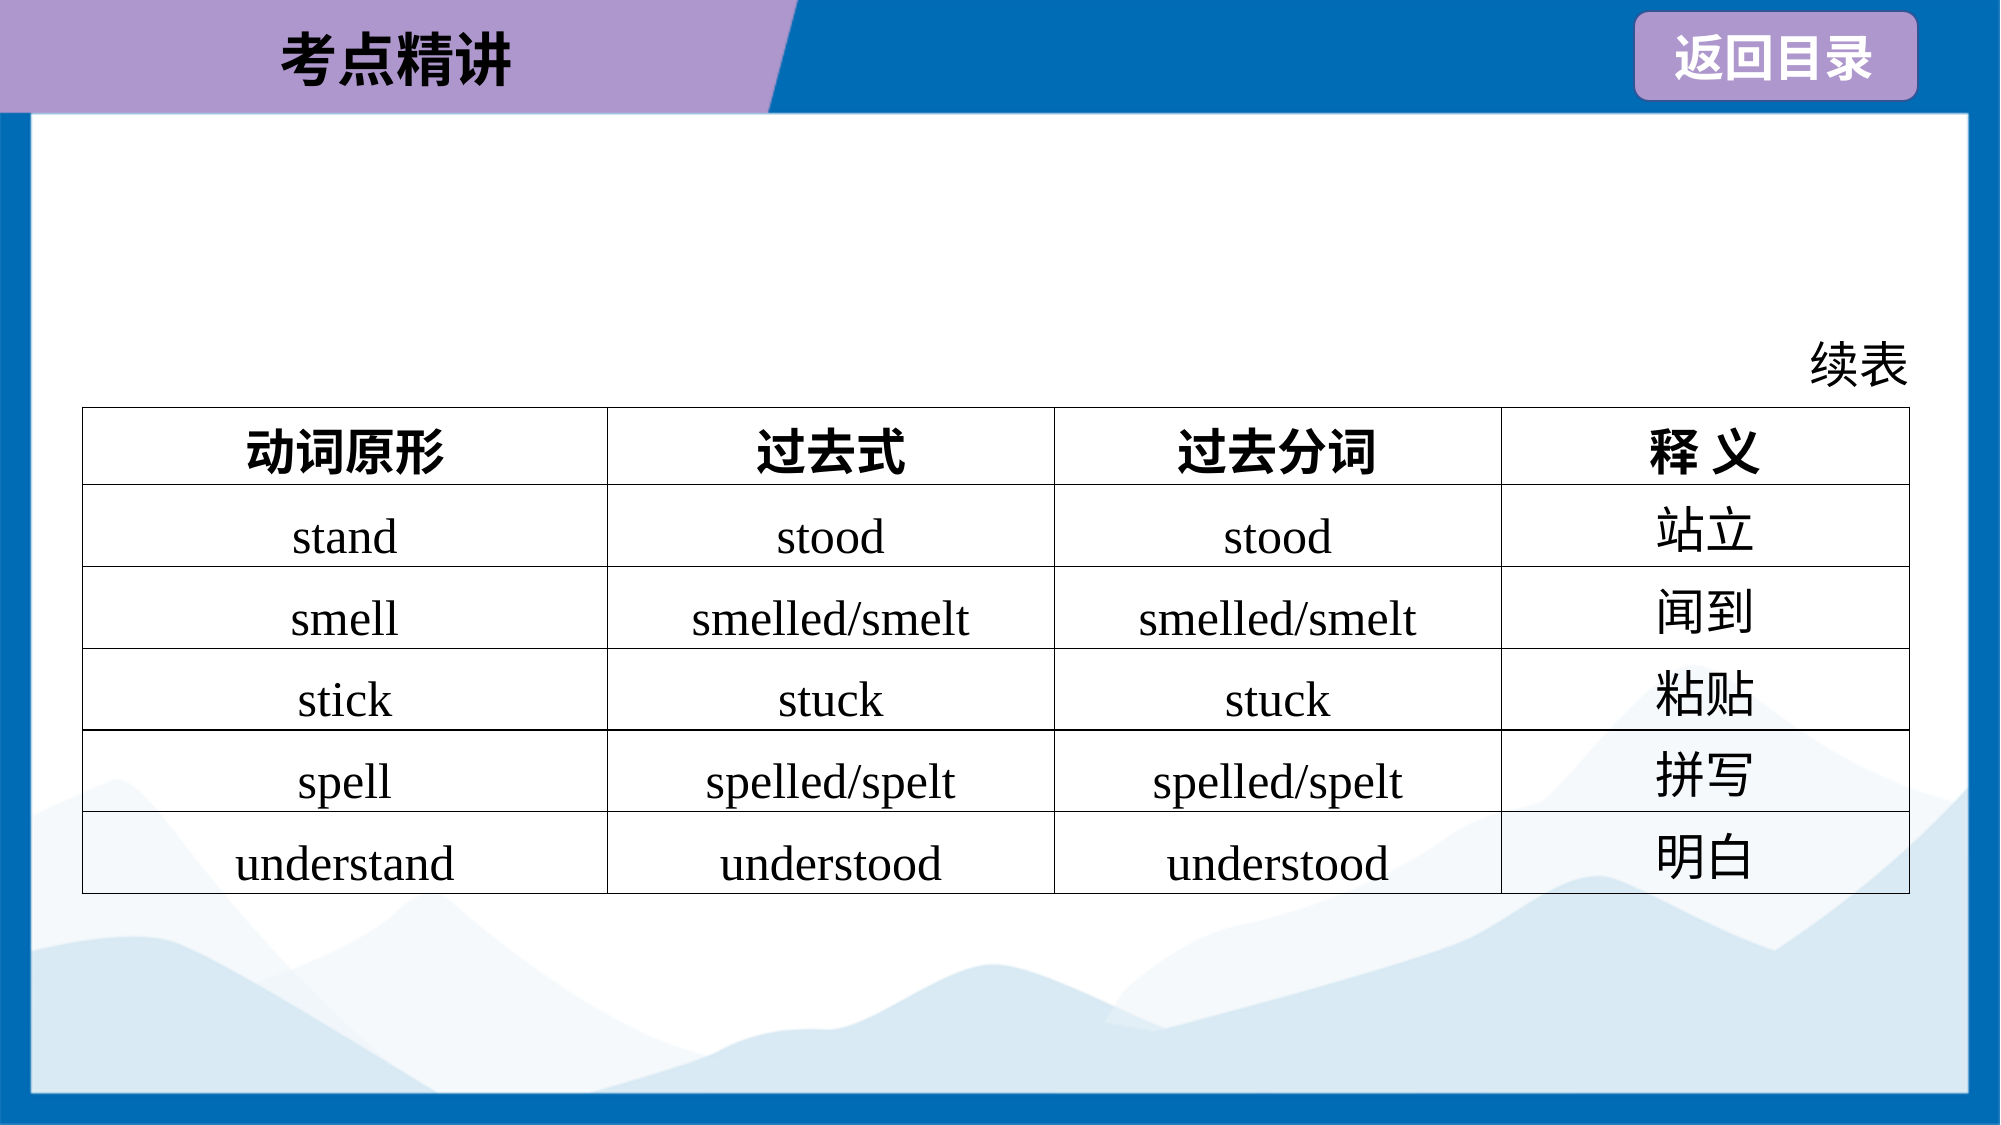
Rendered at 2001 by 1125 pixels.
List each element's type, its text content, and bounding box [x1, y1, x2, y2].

table_cell spelled/spelt [608, 731, 1054, 811]
table_header 动词原形 [83, 408, 607, 484]
table_cell stick [83, 649, 607, 729]
table_cell understood [1055, 812, 1501, 893]
table_cell stuck [1055, 649, 1501, 729]
table_cell 闻到 [1502, 567, 1909, 648]
table_cell 站立 [1502, 485, 1909, 566]
text_box 续表 [1808, 306, 1910, 394]
table_cell smelled/smelt [1055, 567, 1501, 648]
table_header 释 义 [1502, 408, 1909, 484]
table_cell 粘贴 [1502, 649, 1909, 729]
table_header 过去式 [608, 408, 1054, 484]
table_cell 拼写 [1502, 731, 1909, 811]
table_cell understand [83, 812, 607, 893]
table_cell understood [608, 812, 1054, 893]
table_cell spelled/spelt [1055, 731, 1501, 811]
table_cell smelled/smelt [608, 567, 1054, 648]
table_cell 明白 [1502, 812, 1909, 893]
table_cell stood [1055, 485, 1501, 566]
table_cell stand [83, 485, 607, 566]
table_cell stood [608, 485, 1054, 566]
table_cell spell [83, 731, 607, 811]
picture [0, 0, 2000, 1125]
table_cell stuck [608, 649, 1054, 729]
table_header 过去分词 [1055, 408, 1501, 484]
table_cell smell [83, 567, 607, 648]
